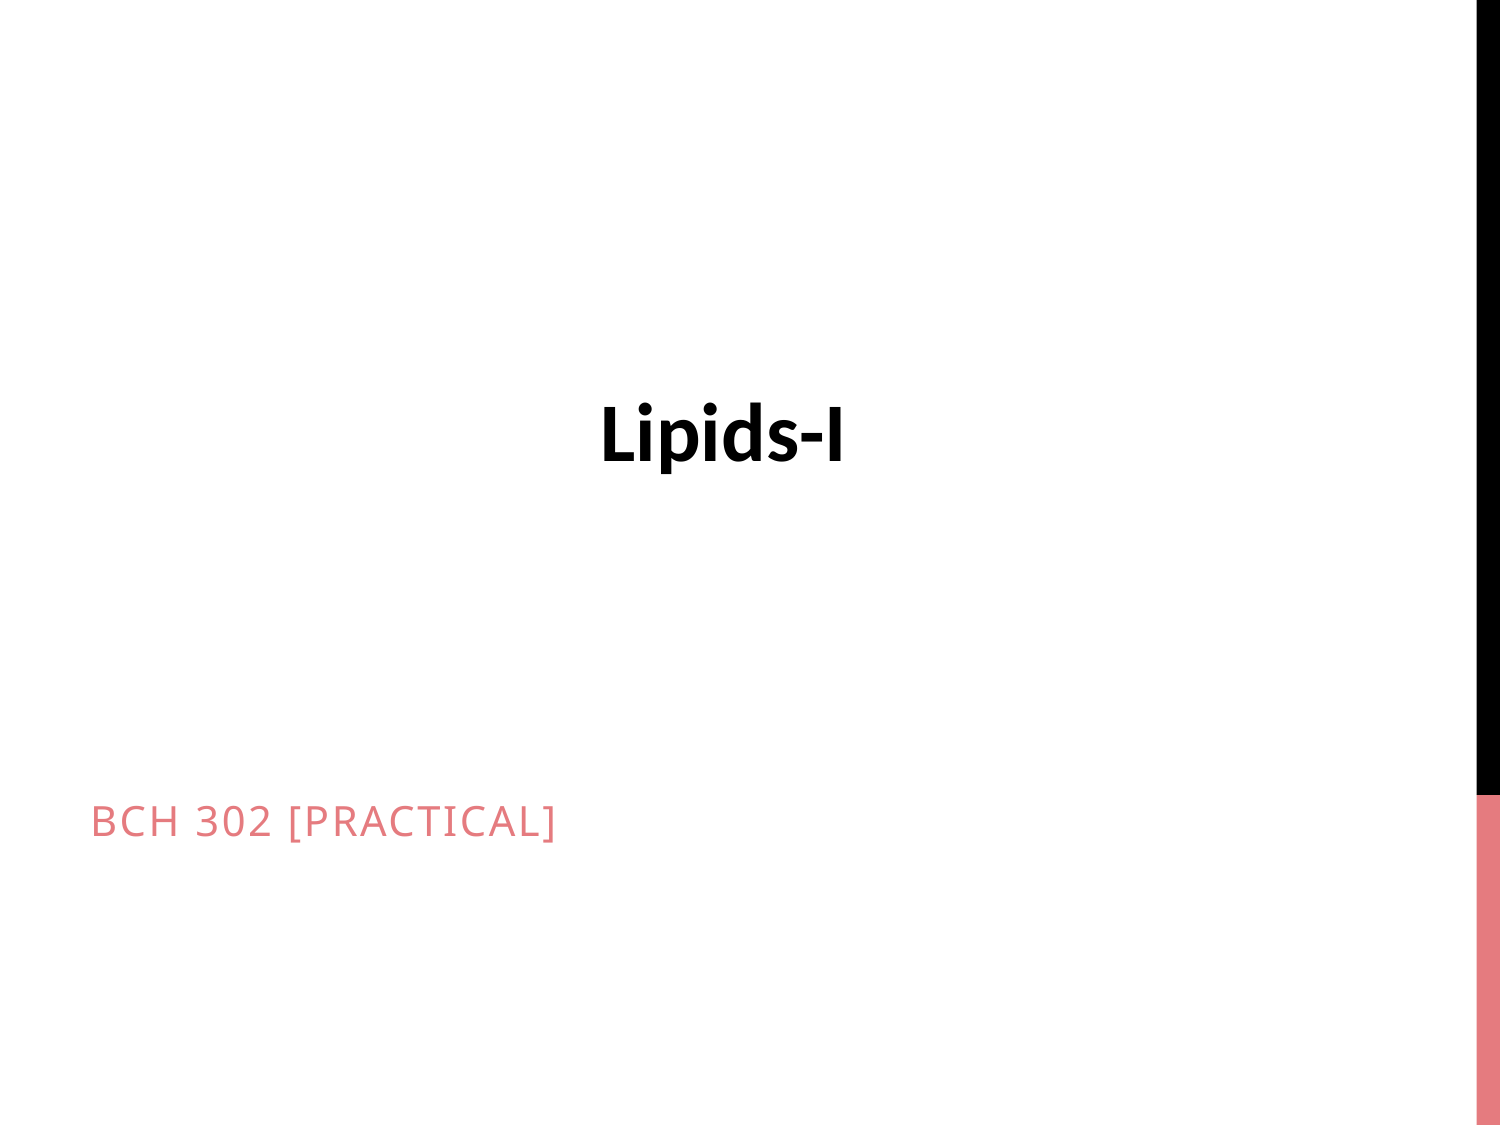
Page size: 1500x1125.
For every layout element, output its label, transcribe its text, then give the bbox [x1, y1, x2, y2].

text_box Lipids-I [585, 370, 863, 486]
subtitle BCH 302 [practical] [75, 787, 1200, 938]
